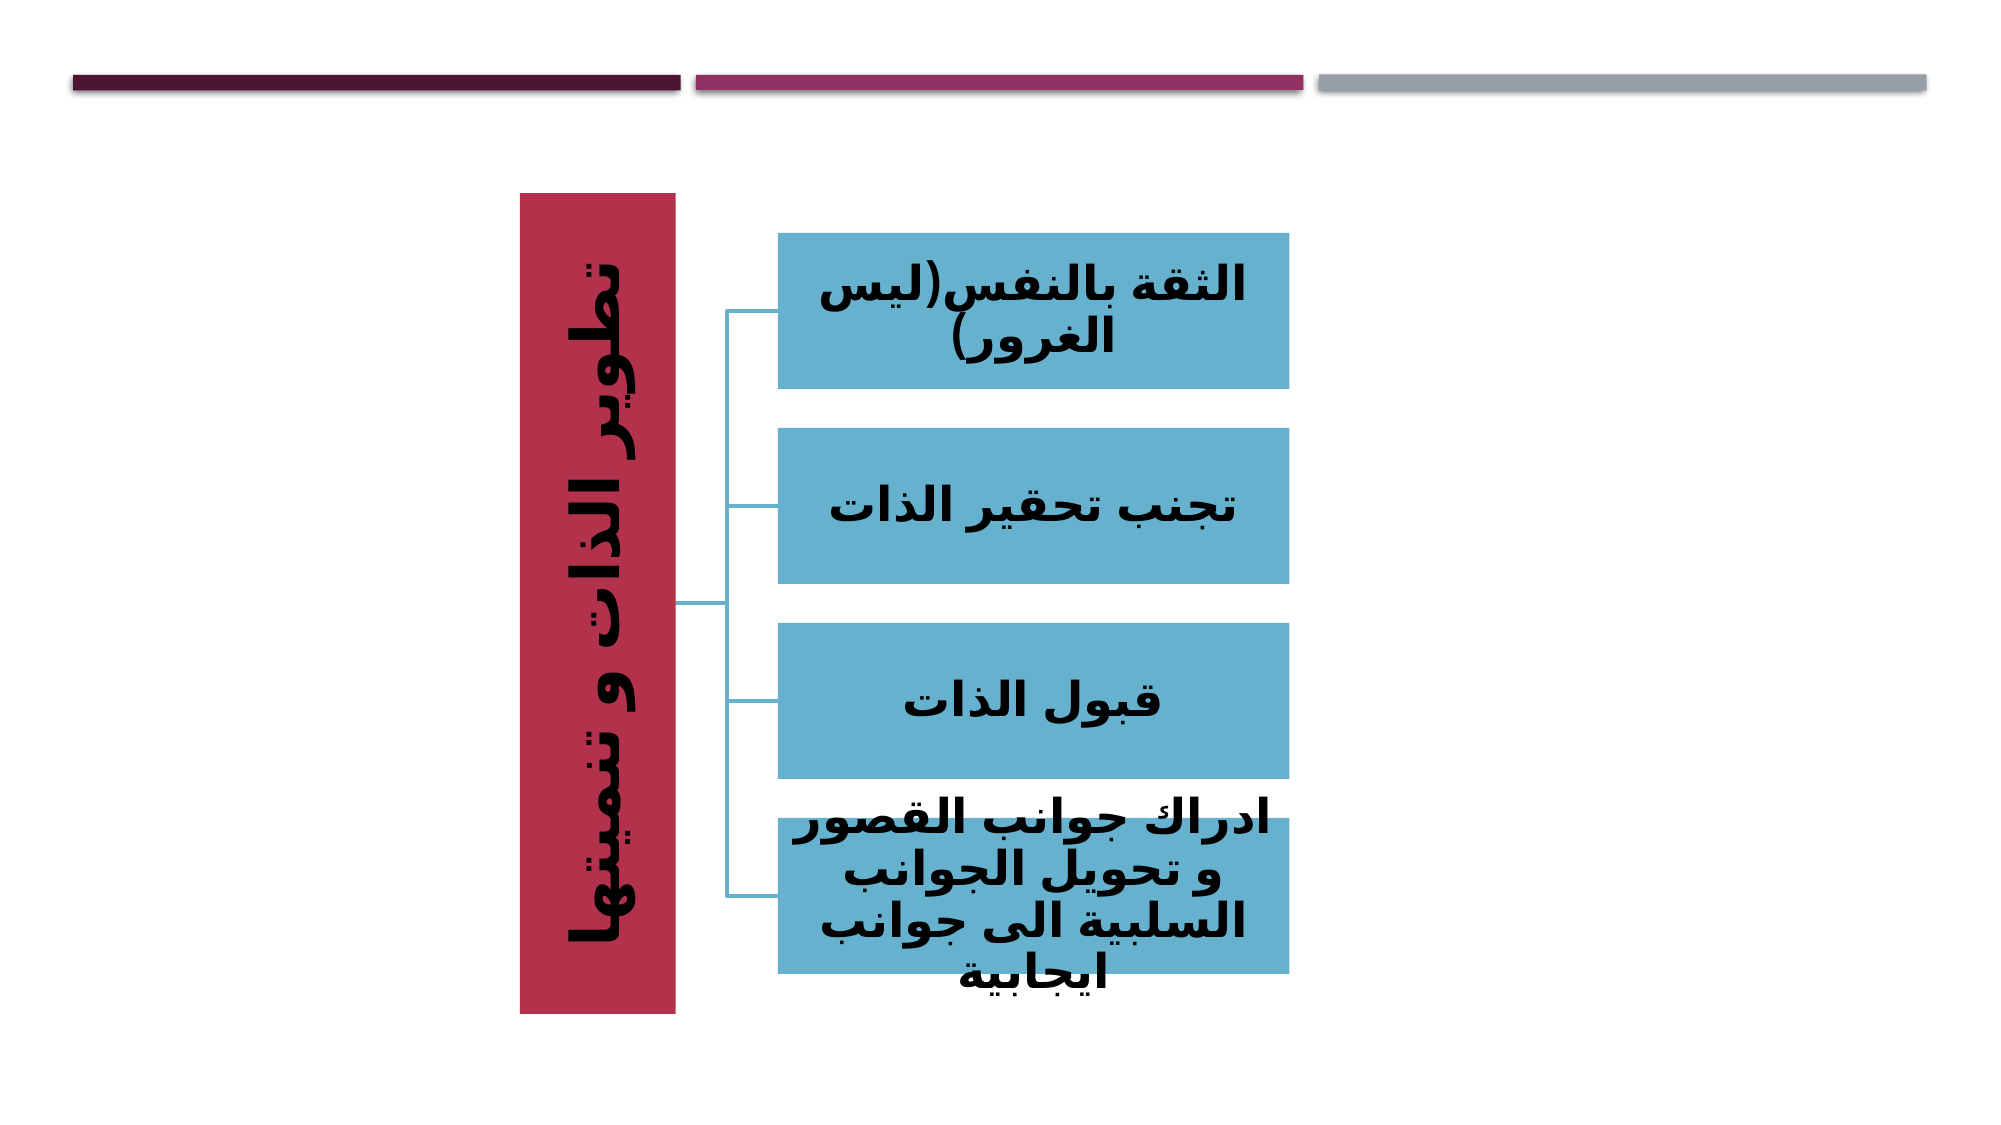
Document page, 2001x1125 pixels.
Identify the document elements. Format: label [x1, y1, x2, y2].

list [0, 192, 1810, 1015]
